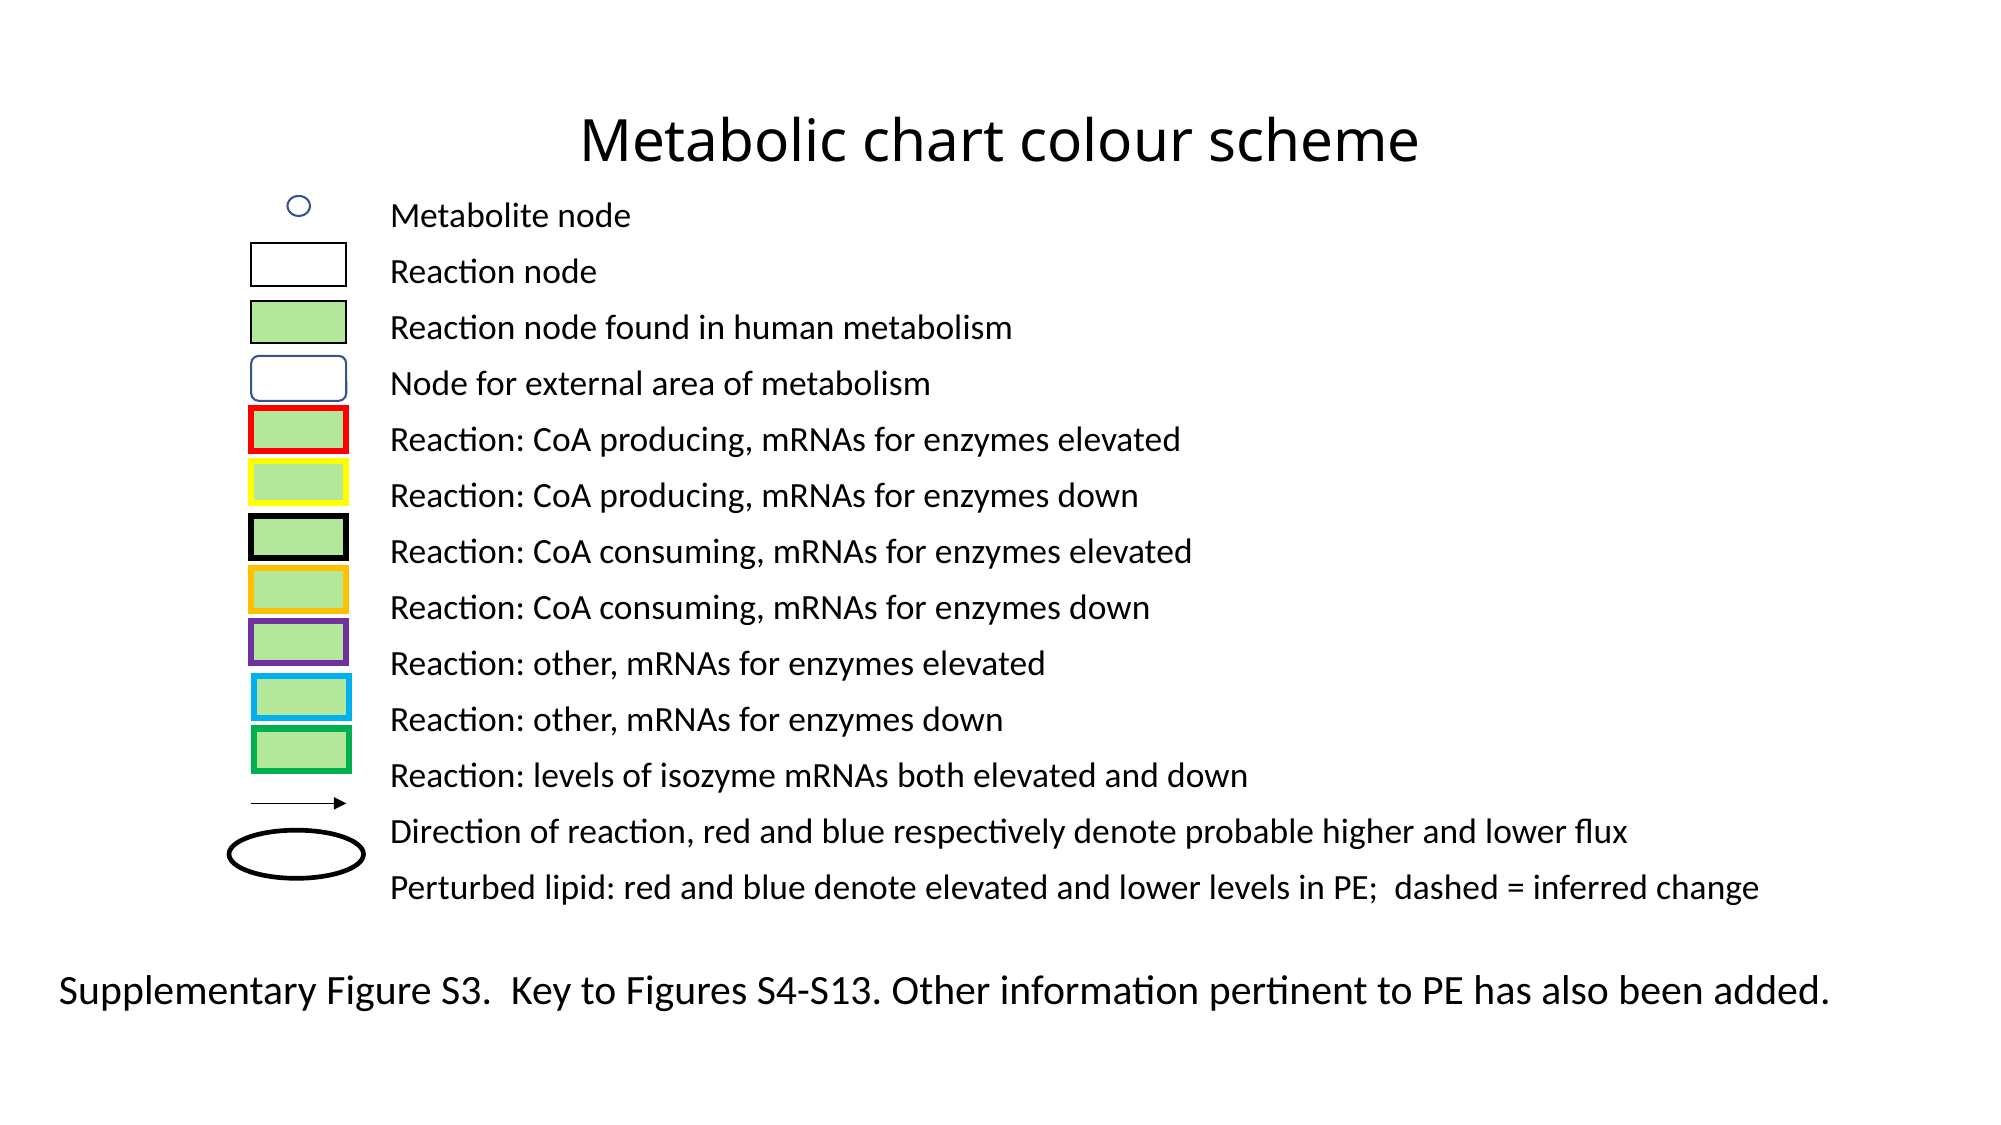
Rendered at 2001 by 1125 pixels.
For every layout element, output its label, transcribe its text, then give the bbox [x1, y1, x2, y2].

text_box [250, 620, 347, 664]
text_box [253, 727, 350, 772]
text_box [250, 300, 347, 344]
text_box [250, 567, 347, 612]
text_box [250, 460, 347, 504]
text_box [250, 515, 347, 559]
text_box [250, 242, 347, 287]
text_box Supplementary Figure S3. Key to Figures S4-S13. Other information pertinent to PE has also been added. [44, 960, 1893, 1125]
title Metabolic chart colour scheme [137, 59, 1863, 225]
text_box [250, 354, 348, 402]
text_box [227, 829, 365, 880]
text_box [253, 675, 350, 719]
text_box [250, 407, 347, 452]
text_box Metabolite node Reaction node Reaction node found in human metabolism Node for external area of metabolism Reaction: CoA producing, mRNAs for enzymes elevated Reaction: CoA producing, mRNAs for enzymes down Reaction: CoA consuming, mRNAs for enzymes elevated Reaction: CoA consuming, mRNAs for enzymes down Reaction: other, mRNAs for enzymes elevated Reaction: other, mRNAs for enzymes down Reaction: levels of isozyme mRNAs both elevated and down Direction of reaction, red and blue respectively denote probable higher and lower flux Perturbed lipid: red and blue denote elevated and lower levels in PE; dashed = inferred change [374, 189, 1948, 916]
